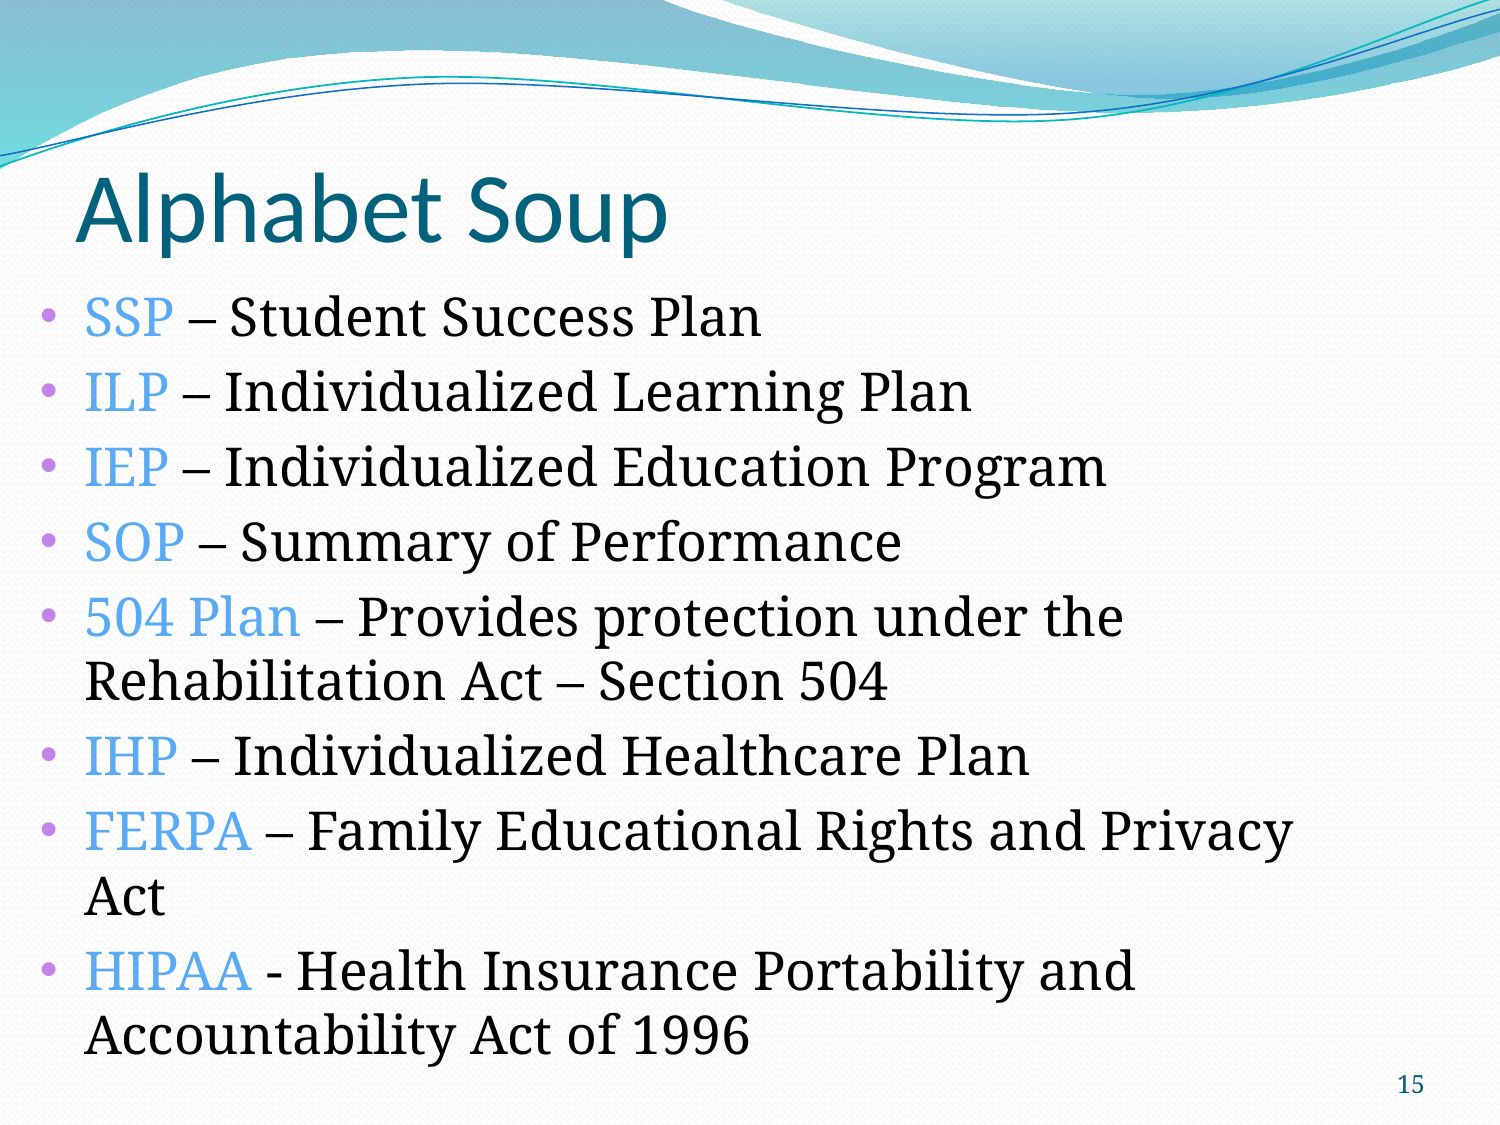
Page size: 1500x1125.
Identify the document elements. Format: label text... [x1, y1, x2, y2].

title Alphabet Soup [75, 115, 1425, 263]
slide_number 15 [1299, 1042, 1425, 1103]
list SSP – Student Success Plan ILP – Individualized Learning Plan IEP – Individualized Education Program SOP – Summary of Performance 504 Plan – Provides protection under the Rehabilitation Act – Section 504 IHP – Individualized Healthcare Plan FERPA – Family Educational Rights and Privacy Act HIPAA - Health Insurance Portability and Accountability Act of 1996 [24, 275, 1363, 1075]
